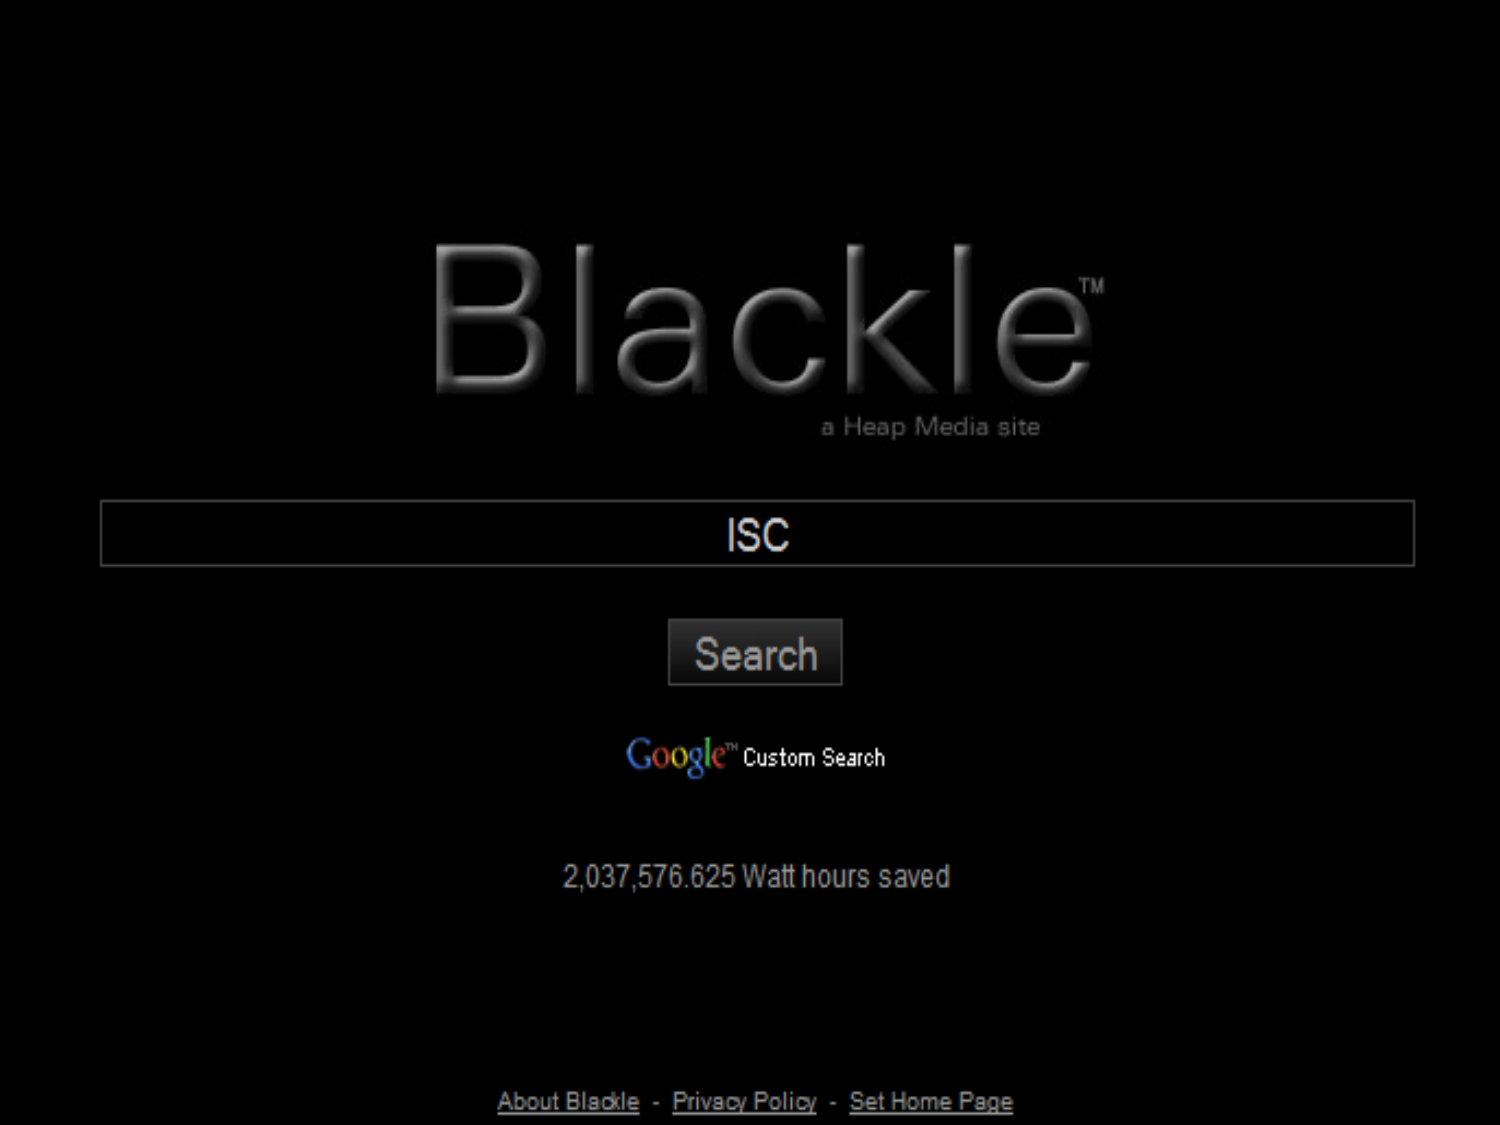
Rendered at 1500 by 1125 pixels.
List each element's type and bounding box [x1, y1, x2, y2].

text_box [0, 0, 1500, 1125]
